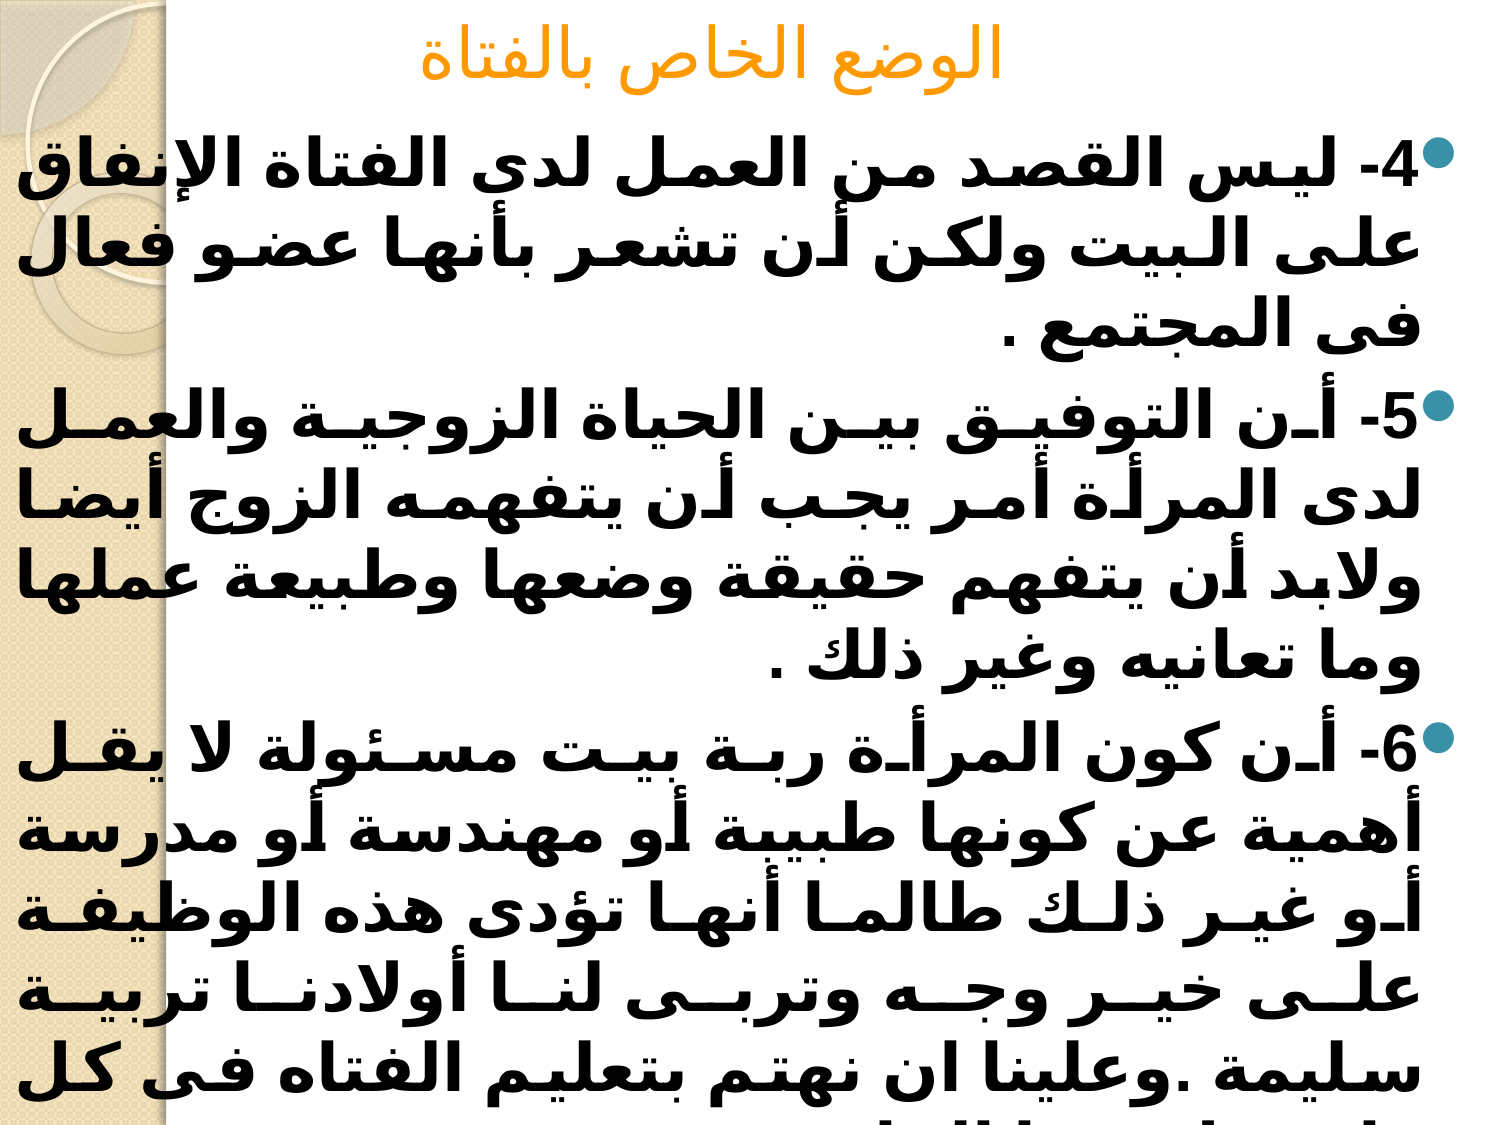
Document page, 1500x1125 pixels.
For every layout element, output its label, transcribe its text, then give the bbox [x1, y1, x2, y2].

list 4- ليس القصد من العمل لدى الفتاة الإنفاق على البيت ولكن أن تشعر بأنها عضو فعال فى المجتمع . 5- أن التوفيق بين الحياة الزوجية والعمل لدى المرأة أمر يجب أن يتفهمه الزوج أيضا ولابد أن يتفهم حقيقة وضعها وطبيعة عملها وما تعانيه وغير ذلك . 6- أن كون المرأة ربة بيت مسئولة لا يقل أهمية عن كونها طبيبة أو مهندسة أو مدرسة أو غير ذلك طالما أنها تؤدى هذه الوظيفة على خير وجه وتربى لنا أولادنا تربية سليمة .وعلينا ان نهتم بتعليم الفتاه فى كل ما يتصل بهذا الجانب [0, 112, 1500, 1125]
title الوضع الخاص بالفتاة [0, 0, 1425, 100]
